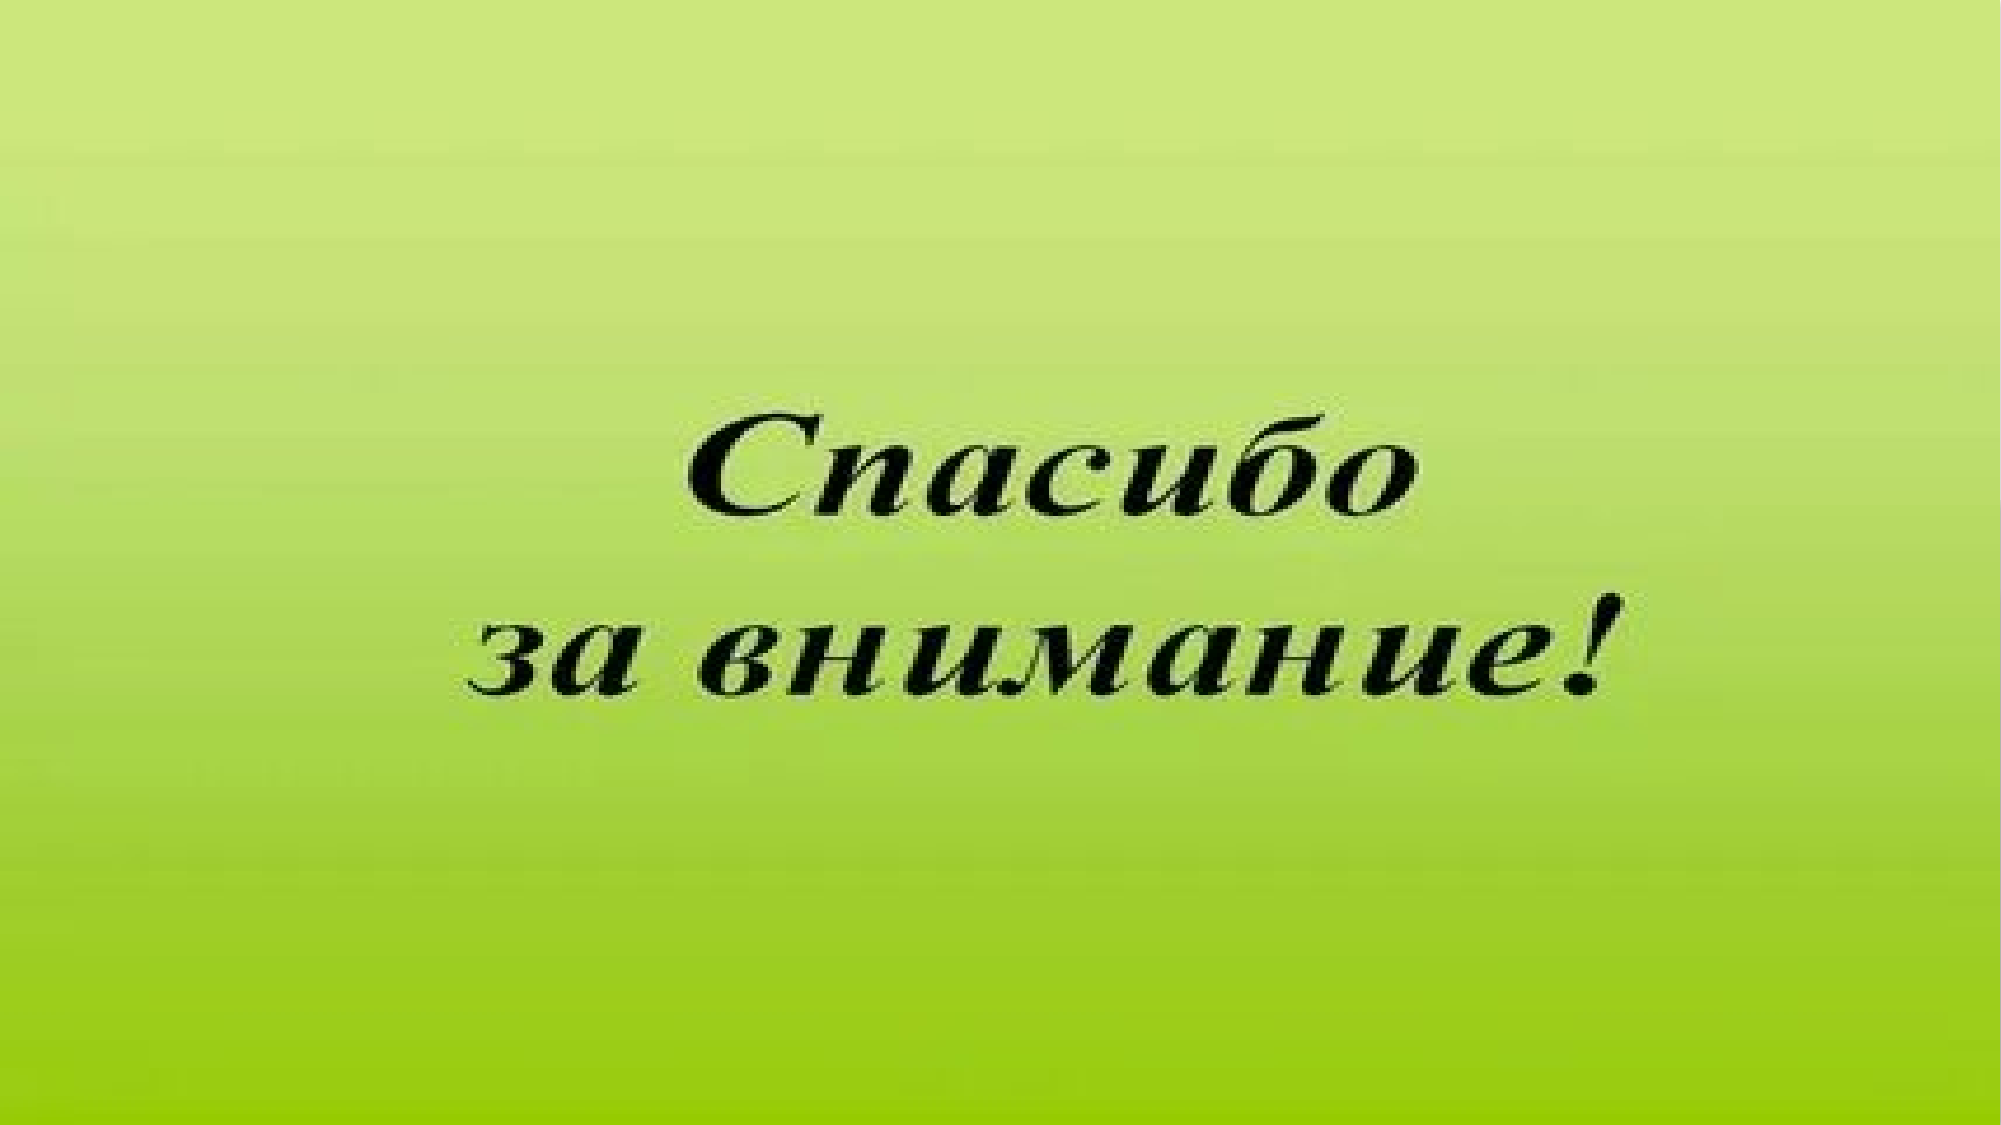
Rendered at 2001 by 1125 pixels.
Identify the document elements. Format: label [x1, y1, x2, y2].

list [0, 0, 2000, 1125]
